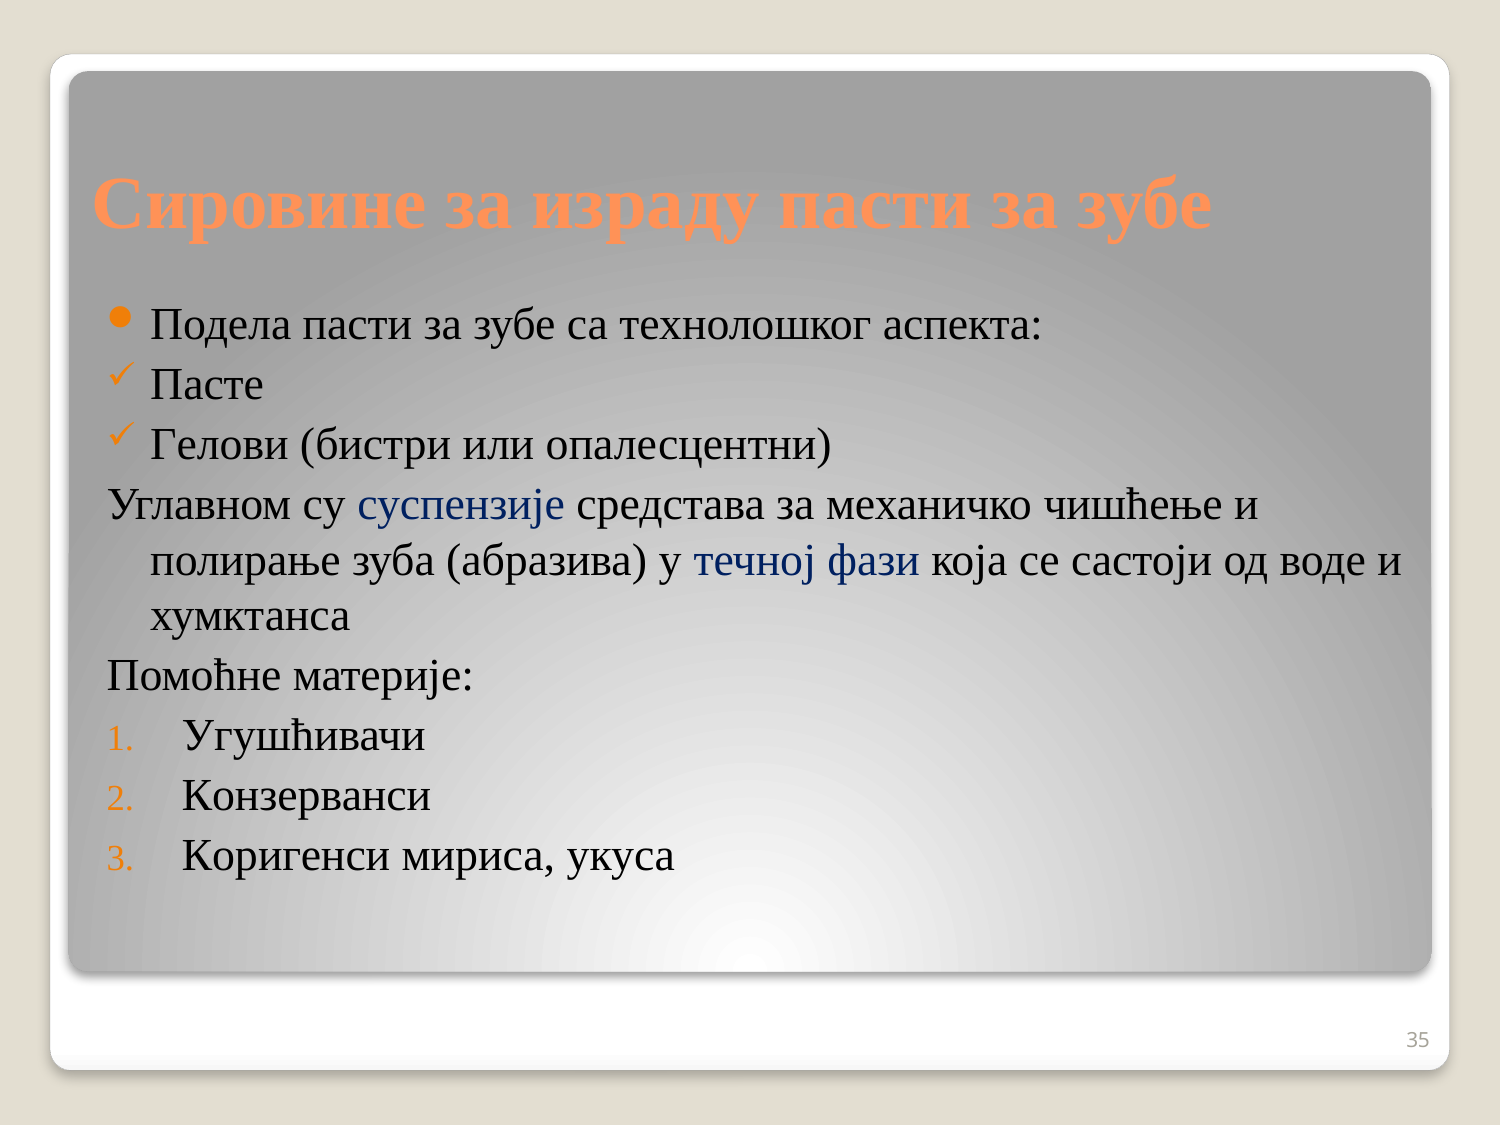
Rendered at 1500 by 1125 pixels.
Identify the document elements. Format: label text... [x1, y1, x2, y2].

list Подела пасти за зубе са технолошког аспекта: Пасте Гелови (бистри или опалесцентни) Углавном су суспензије средстава за механичко чишћење и полирање зуба (абразива) у течној фази која се састоји од воде и хумктанса Помоћне материје: Угушћивачи Конзерванси Коригенси мириса, укуса [76, 278, 1420, 966]
slide_number 35 [1369, 1002, 1445, 1063]
title Сировине за израду пасти за зубе [76, 78, 1420, 251]
